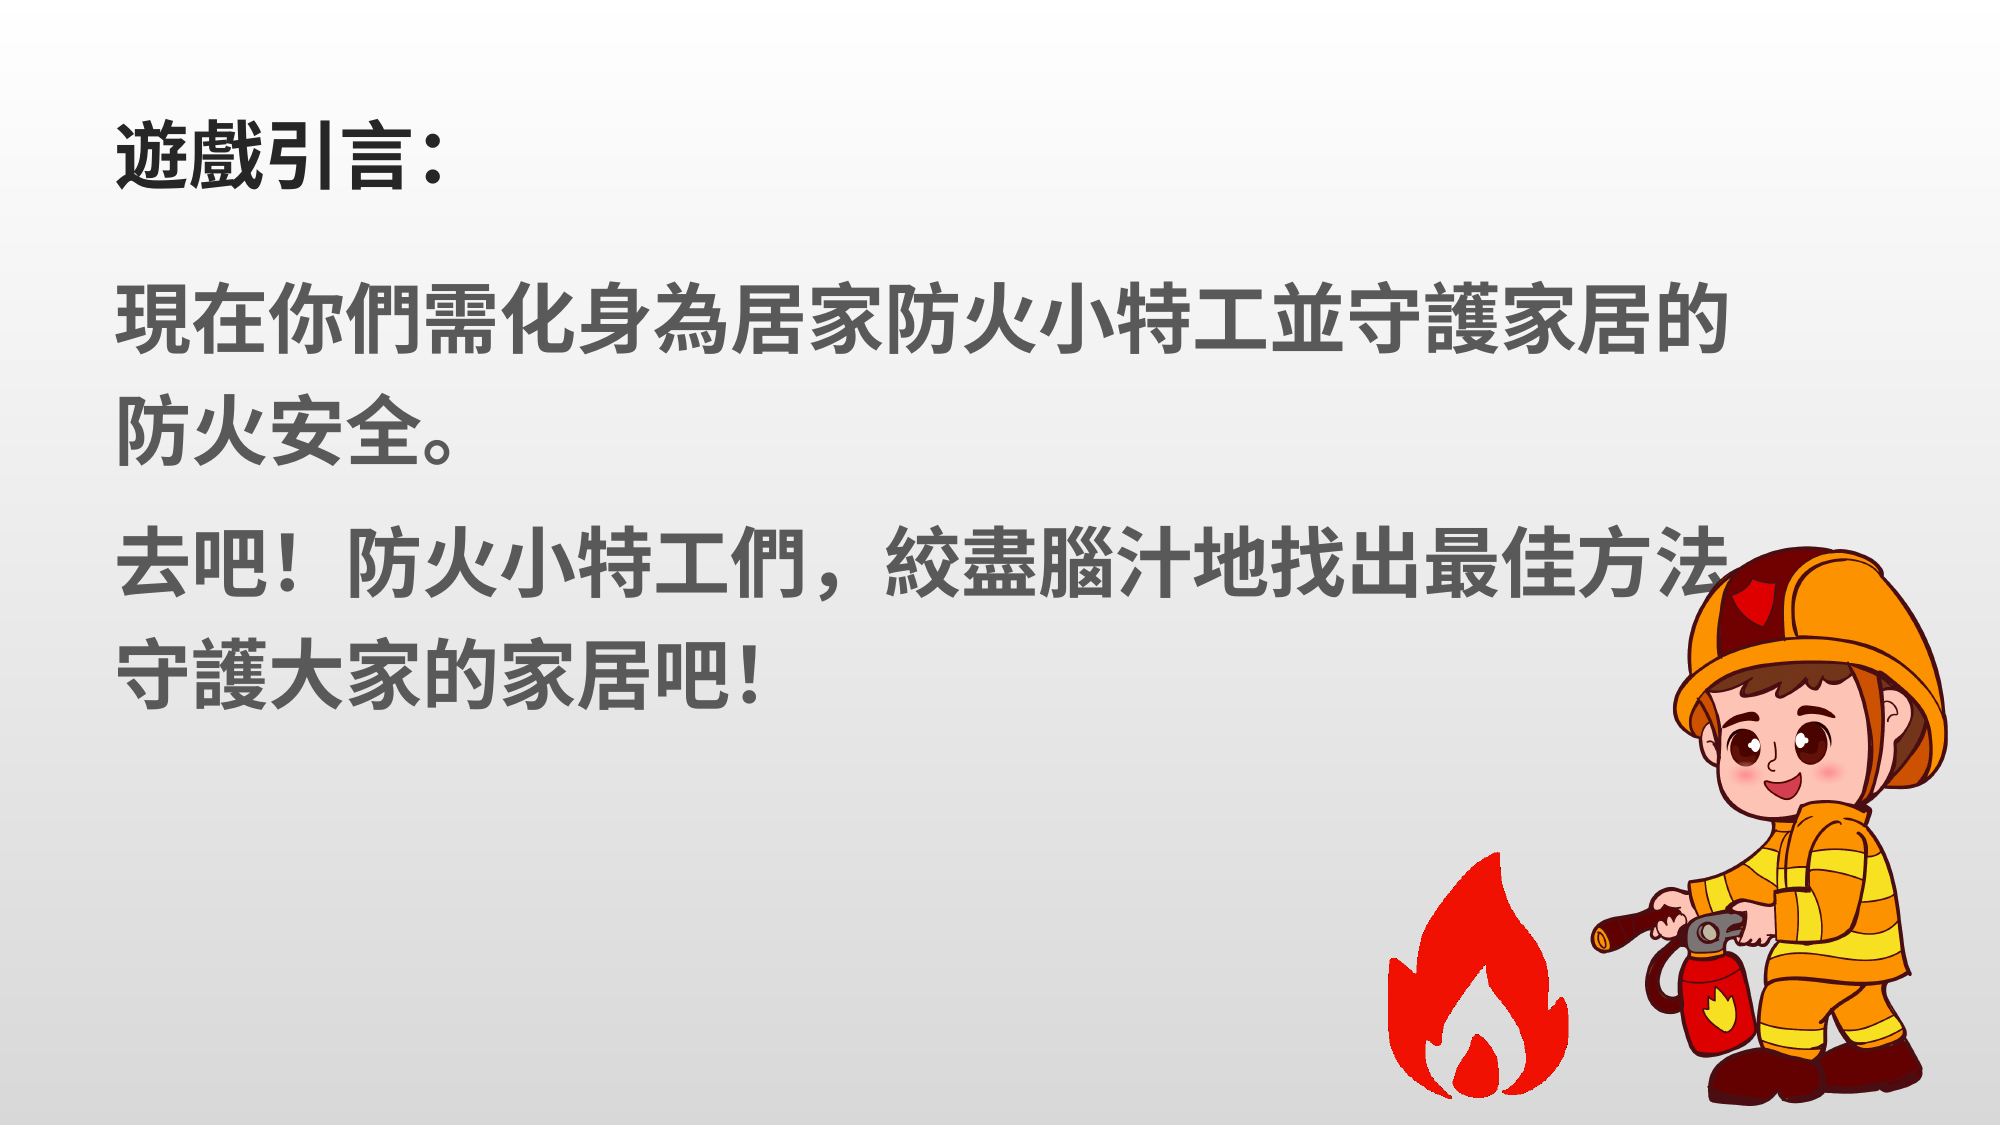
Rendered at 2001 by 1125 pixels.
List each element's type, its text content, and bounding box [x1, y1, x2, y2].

title 遊戲引言： [99, 99, 1900, 216]
list 現在你們需化身為居家防火小特工並守護家居的防火安全。 去吧！防火小特工們，絞盡腦汁地找出最佳方法守護大家的家居吧！ [99, 244, 1747, 1026]
picture [1326, 503, 2000, 1125]
